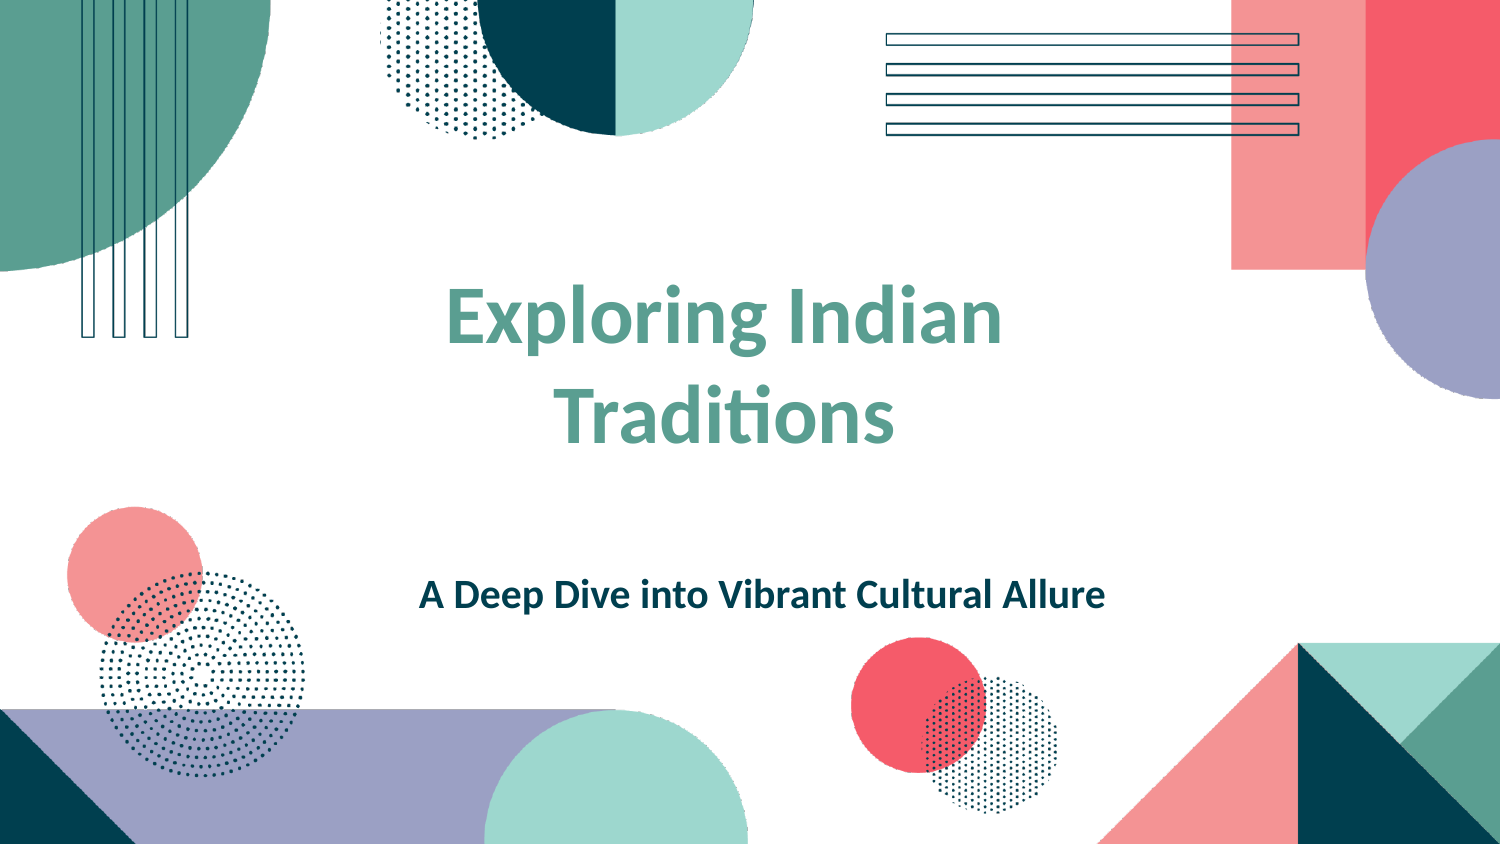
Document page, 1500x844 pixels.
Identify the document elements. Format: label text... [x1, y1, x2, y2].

text_box Exploring Indian Traditions [249, 253, 1200, 468]
picture [0, 0, 1500, 844]
text_box A Deep Dive into Vibrant Cultural Allure [162, 559, 1363, 625]
